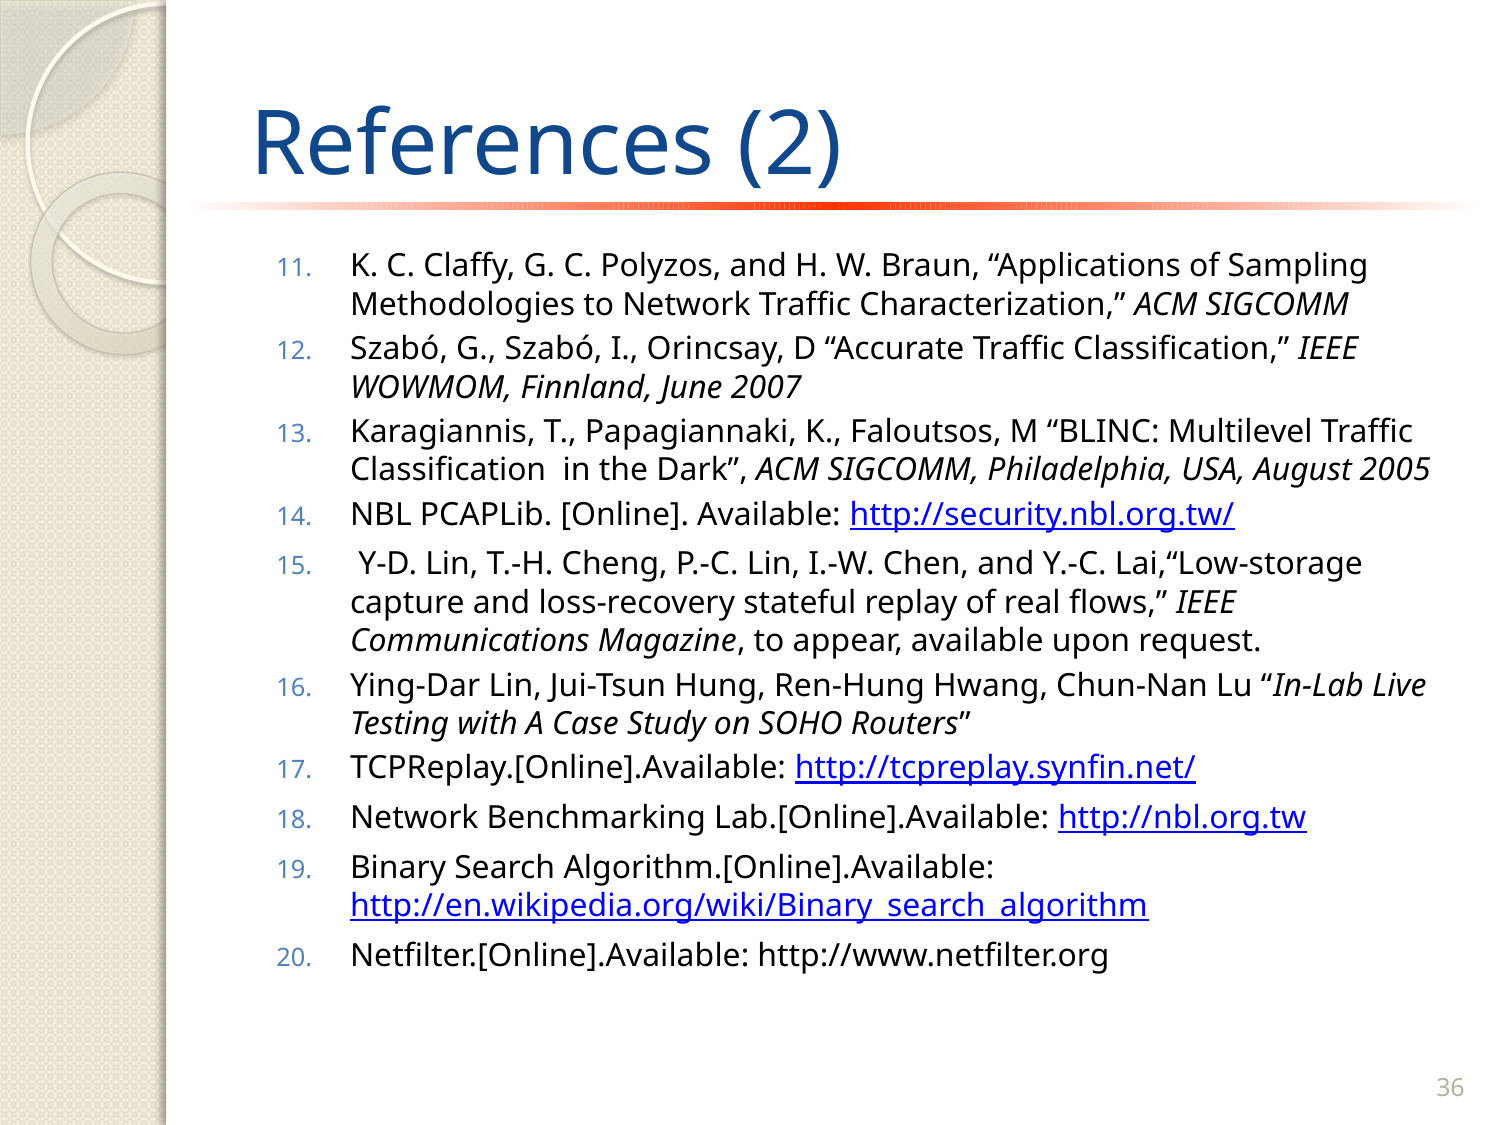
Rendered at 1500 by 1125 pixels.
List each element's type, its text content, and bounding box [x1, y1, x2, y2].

title References (2) [235, 45, 1466, 233]
list K. C. Claffy, G. C. Polyzos, and H. W. Braun, “Applications of Sampling Methodologies to Network Traffic Characterization,” ACM SIGCOMM Szabó, G., Szabó, I., Orincsay, D “Accurate Traffic Classification,” IEEE WOWMOM, Finnland, June 2007 Karagiannis, T., Papagiannaki, K., Faloutsos, M “BLINC: Multilevel Traffic Classification in the Dark”, ACM SIGCOMM, Philadelphia, USA, August 2005 NBL PCAPLib. [Online]. Available: http://security.nbl.org.tw/ Y-D. Lin, T.-H. Cheng, P.-C. Lin, I.-W. Chen, and Y.-C. Lai,“Low-storage capture and loss-recovery stateful replay of real flows,” IEEE Communications Magazine, to appear, available upon request. Ying-Dar Lin, Jui-Tsun Hung, Ren-Hung Hwang, Chun-Nan Lu “In-Lab Live Testing with A Case Study on SOHO Routers” TCPReplay.[Online].Available: http://tcpreplay.synfin.net/ Network Benchmarking Lab.[Online].Available: http://nbl.org.tw Binary Search Algorithm.[Online].Available: http://en.wikipedia.org/wiki/Binary_search_algorithm Netfilter.[Online].Available: http://www.netfilter.org [235, 237, 1466, 1025]
slide_number 36 [1413, 1034, 1488, 1113]
